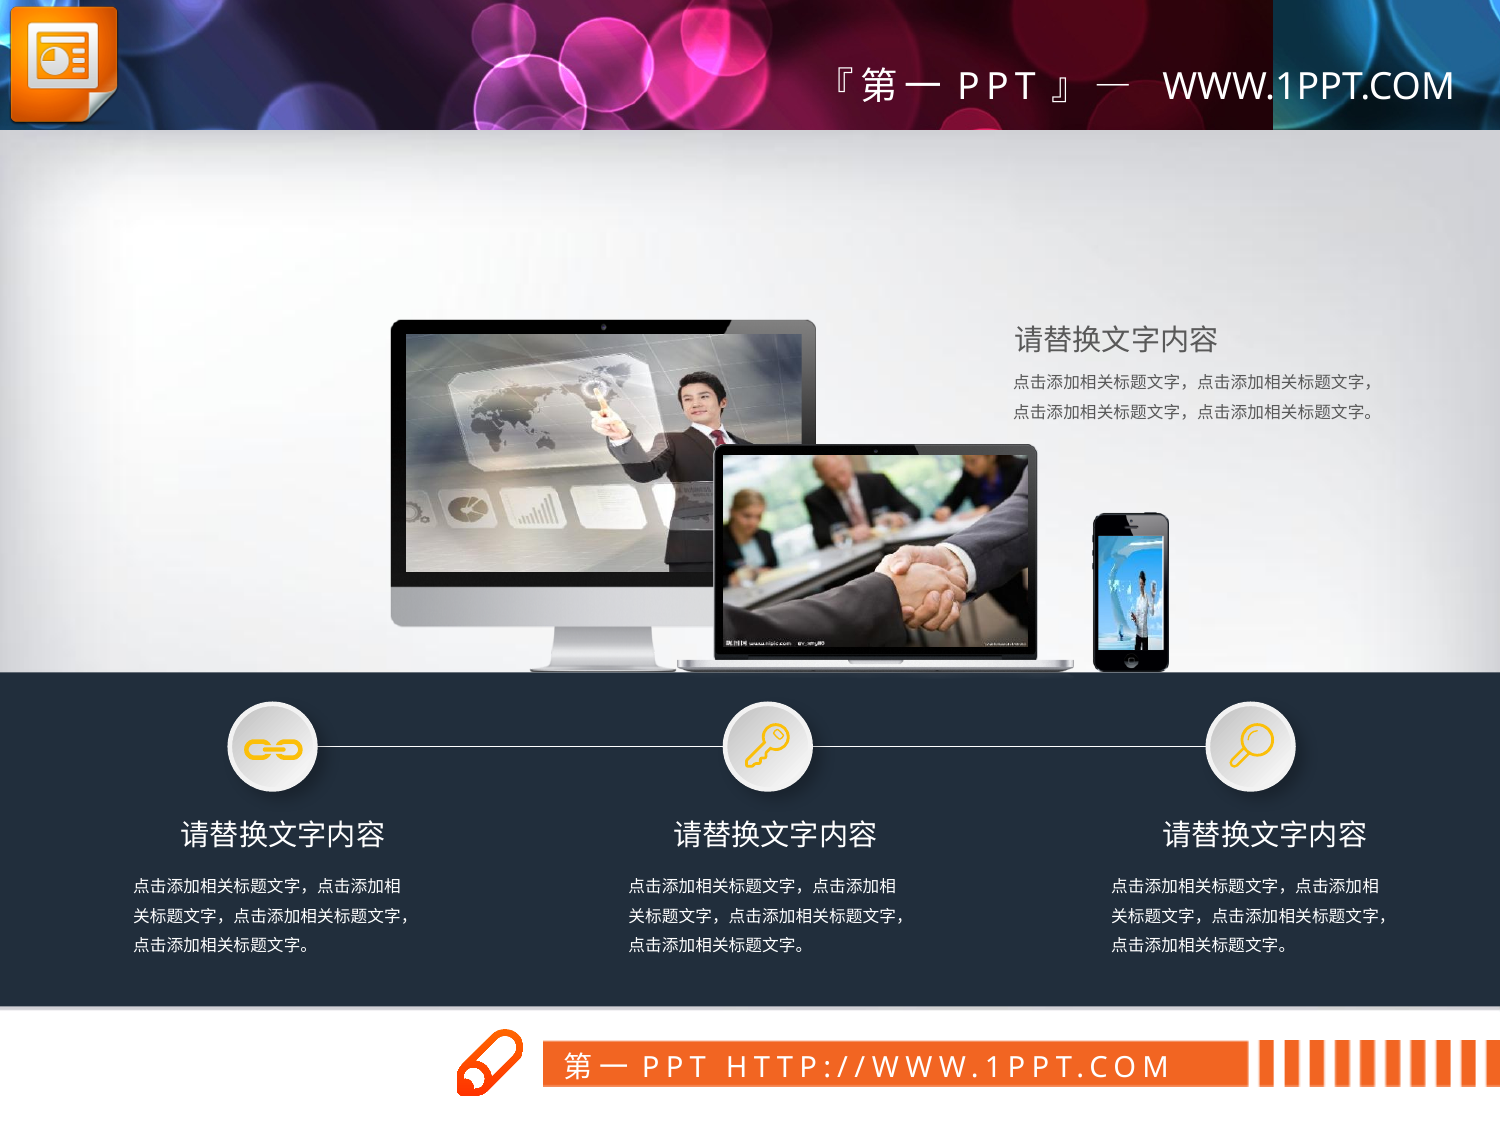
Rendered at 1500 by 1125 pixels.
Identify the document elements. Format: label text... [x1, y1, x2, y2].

picture [0, 0, 1500, 672]
text_box 点击添加相关标题文字，点击添加相关标题文字，点击添加相关标题文字，点击添加相关标题文字。 [1173, 354, 1386, 430]
picture [0, 1007, 1500, 1012]
text_box 请替换文字内容 [999, 313, 1234, 354]
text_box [390, 319, 1169, 684]
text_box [1096, 703, 1407, 961]
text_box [118, 703, 429, 961]
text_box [613, 703, 924, 961]
text_box [0, 672, 1500, 1007]
picture [543, 1040, 1500, 1087]
